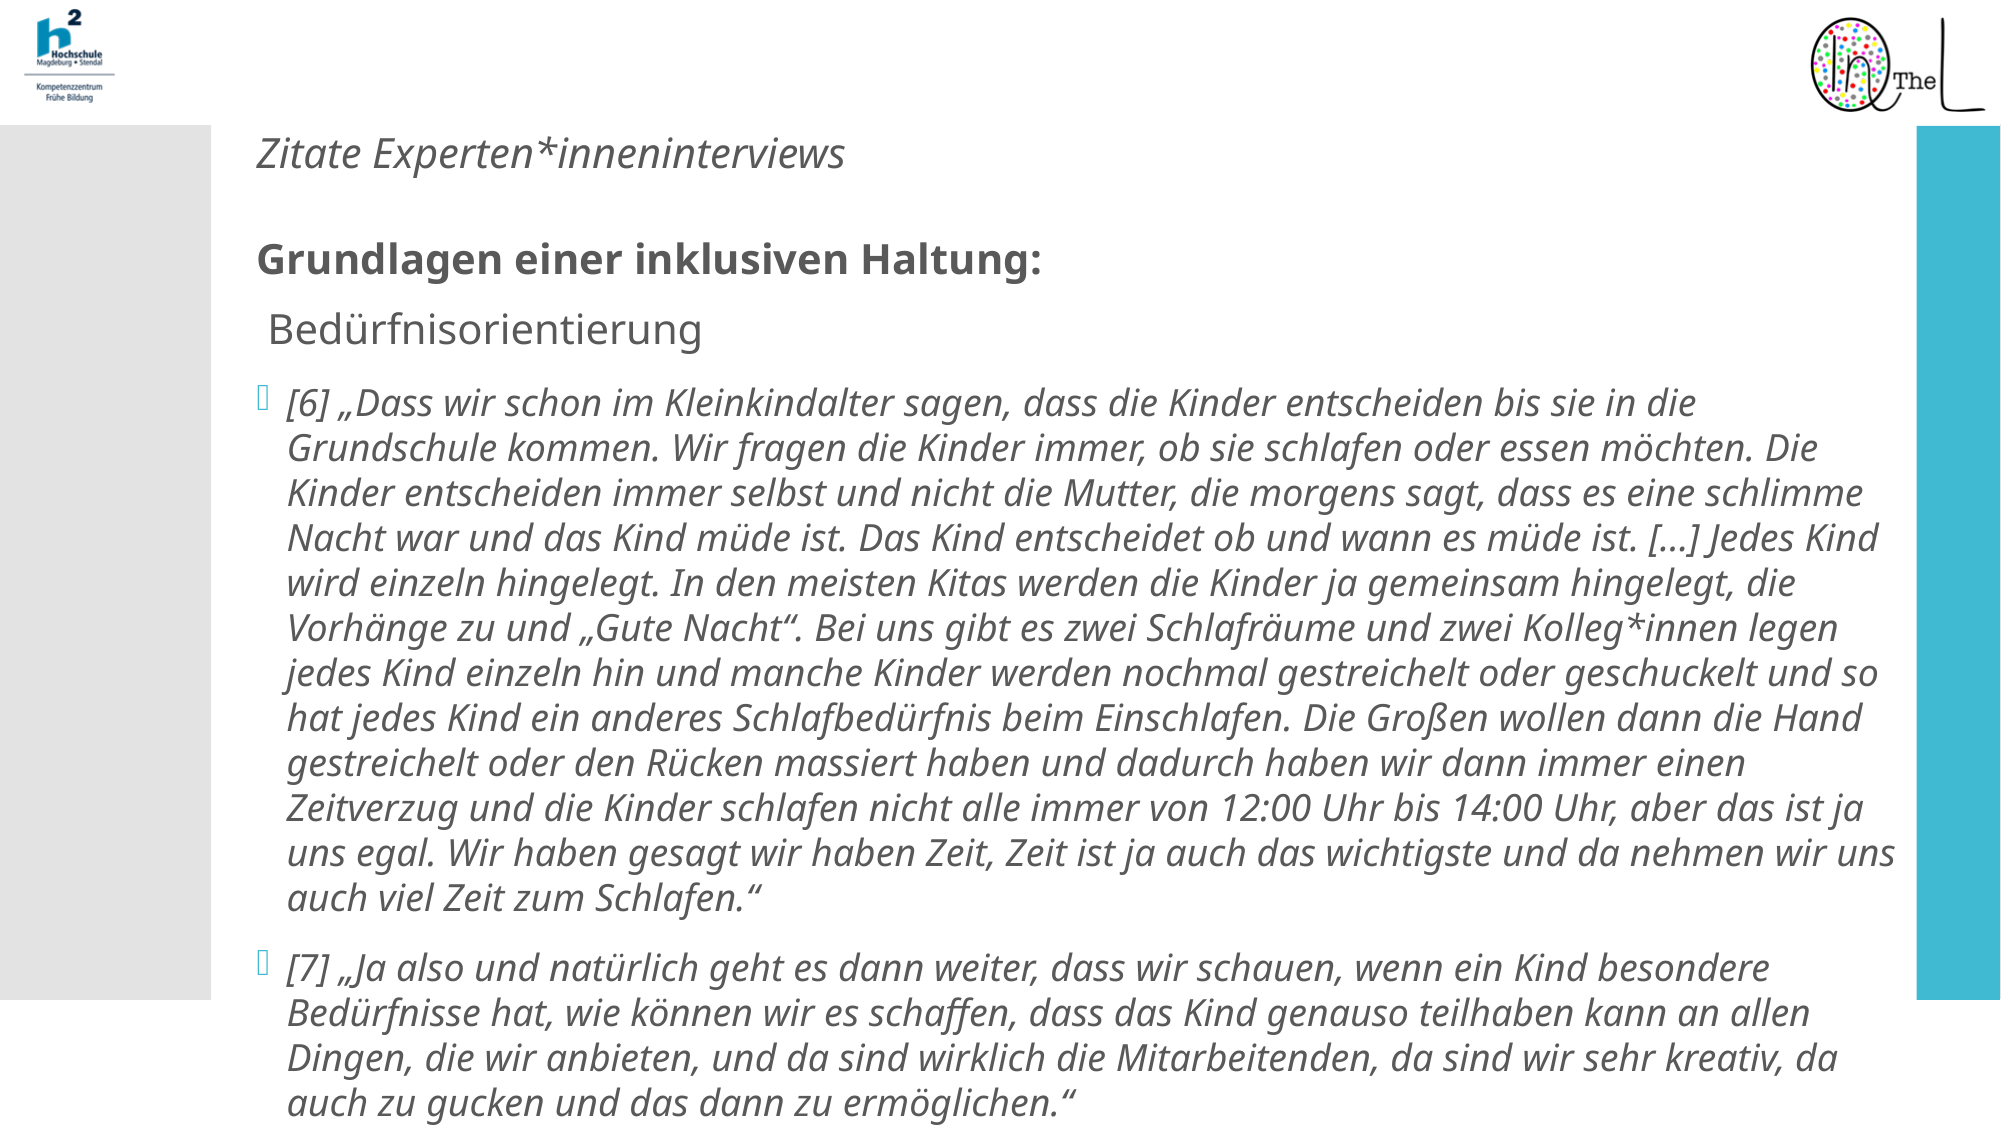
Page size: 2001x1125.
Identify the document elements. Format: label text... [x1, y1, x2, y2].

picture [1809, 17, 1987, 113]
text_box [1916, 125, 2000, 1001]
picture [13, 0, 127, 113]
text_box [0, 0, 2000, 1125]
list Zitate Experten*inneninterviews Grundlagen einer inklusiven Haltung: Bedürfnisorientierung [6] „Dass wir schon im Kleinkindalter sagen, dass die Kinder entscheiden bis sie in die Grundschule kommen. Wir fragen die Kinder immer, ob sie schlafen oder essen möchten. Die Kinder entscheiden immer selbst und nicht die Mutter, die morgens sagt, dass es eine schlimme Nacht war und das Kind müde ist. Das Kind entscheidet ob und wann es müde ist. […] Jedes Kind wird einzeln hingelegt. In den meisten Kitas werden die Kinder ja gemeinsam hingelegt, die Vorhänge zu und „Gute Nacht“. Bei uns gibt es zwei Schlafräume und zwei Kolleg*innen legen jedes Kind einzeln hin und manche Kinder werden nochmal gestreichelt oder geschuckelt und so hat jedes Kind ein anderes Schlafbedürfnis beim Einschlafen. Die Großen wollen dann die Hand gestreichelt oder den Rücken massiert haben und dadurch haben wir dann immer einen Zeitverzug und die Kinder schlafen nicht alle immer von 12:00 Uhr bis 14:00 Uhr, aber das ist ja uns egal. Wir haben gesagt wir haben Zeit, Zeit ist ja auch das wichtigste und da nehmen wir uns auch viel Zeit zum Schlafen.“ [7] „Ja also und natürlich geht es dann weiter, dass wir schauen, wenn ein Kind besondere Bedürfnisse hat, wie können wir es schaffen, dass das Kind genauso teilhaben kann an allen Dingen, die wir anbieten, und da sind wirklich die Mitarbeitenden, da sind wir sehr kreativ, da auch zu gucken und das dann zu ermöglichen.“ [241, 125, 1917, 1014]
text_box [0, 124, 212, 1001]
